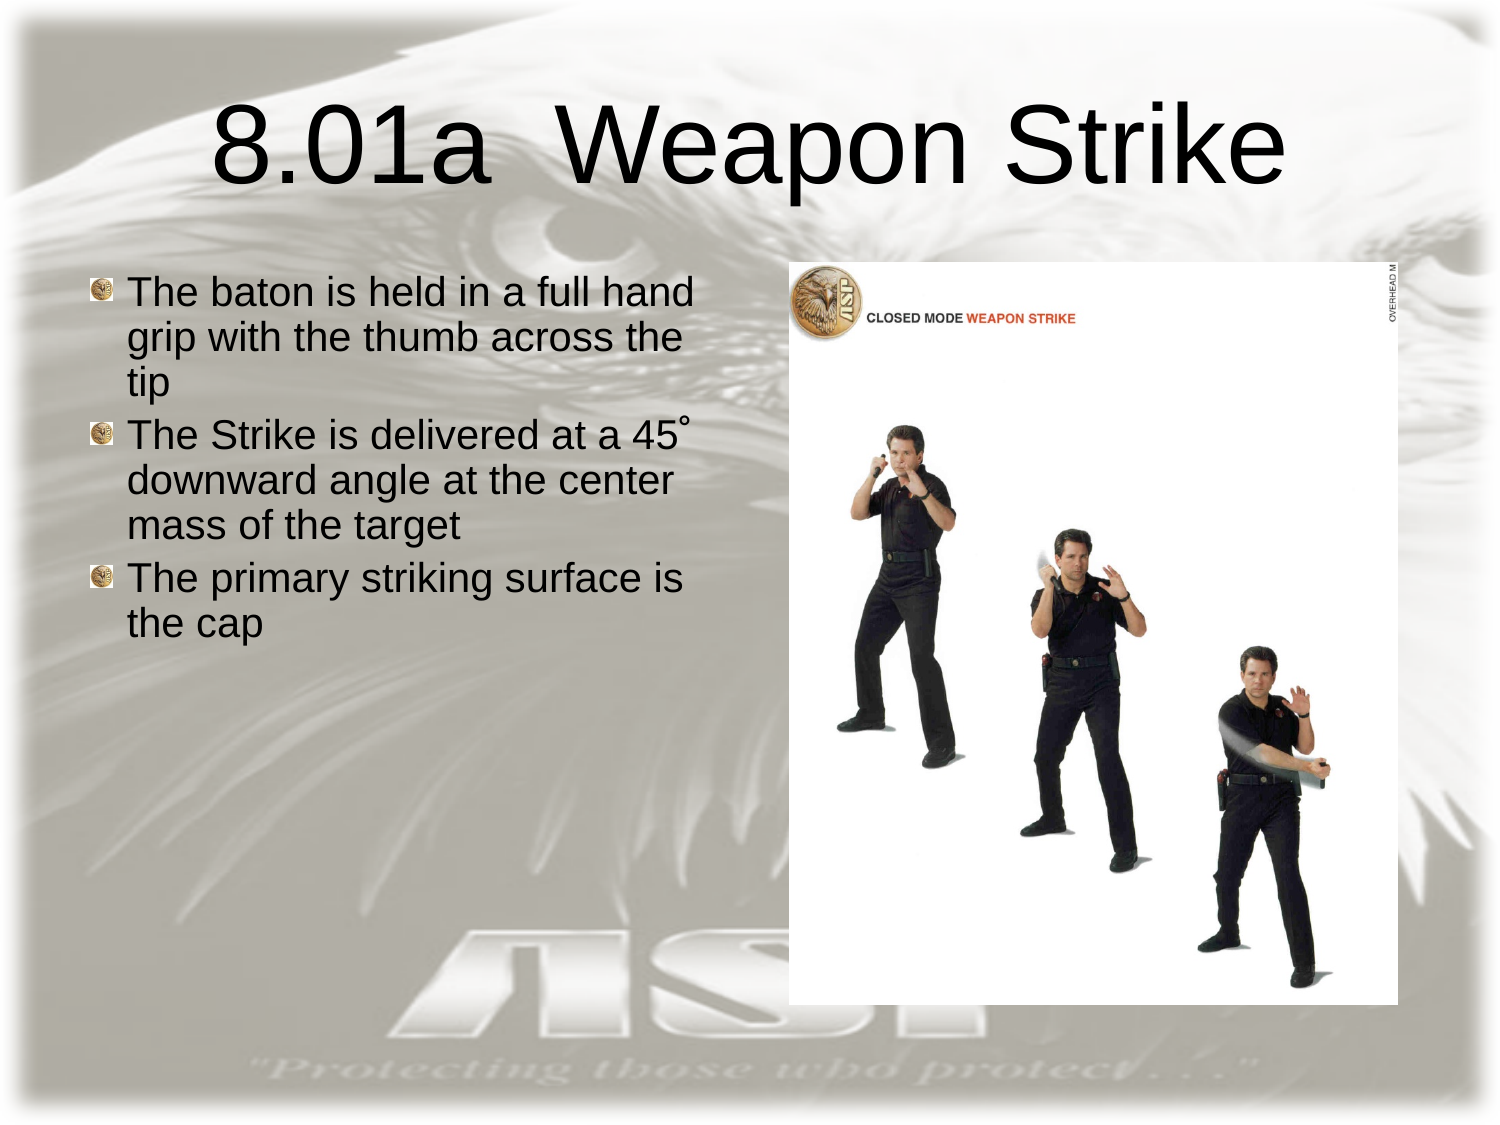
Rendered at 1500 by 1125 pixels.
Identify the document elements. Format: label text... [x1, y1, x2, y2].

picture [90, 565, 113, 588]
list The baton is held in a full hand grip with the thumb across the tip The Strike is delivered at a 45˚ downward angle at the center mass of the target The primary striking surface is the cap [75, 262, 738, 1005]
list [789, 262, 1399, 1006]
picture [90, 422, 113, 445]
picture [90, 278, 113, 301]
title 8.01a Weapon Strike [75, 45, 1425, 233]
